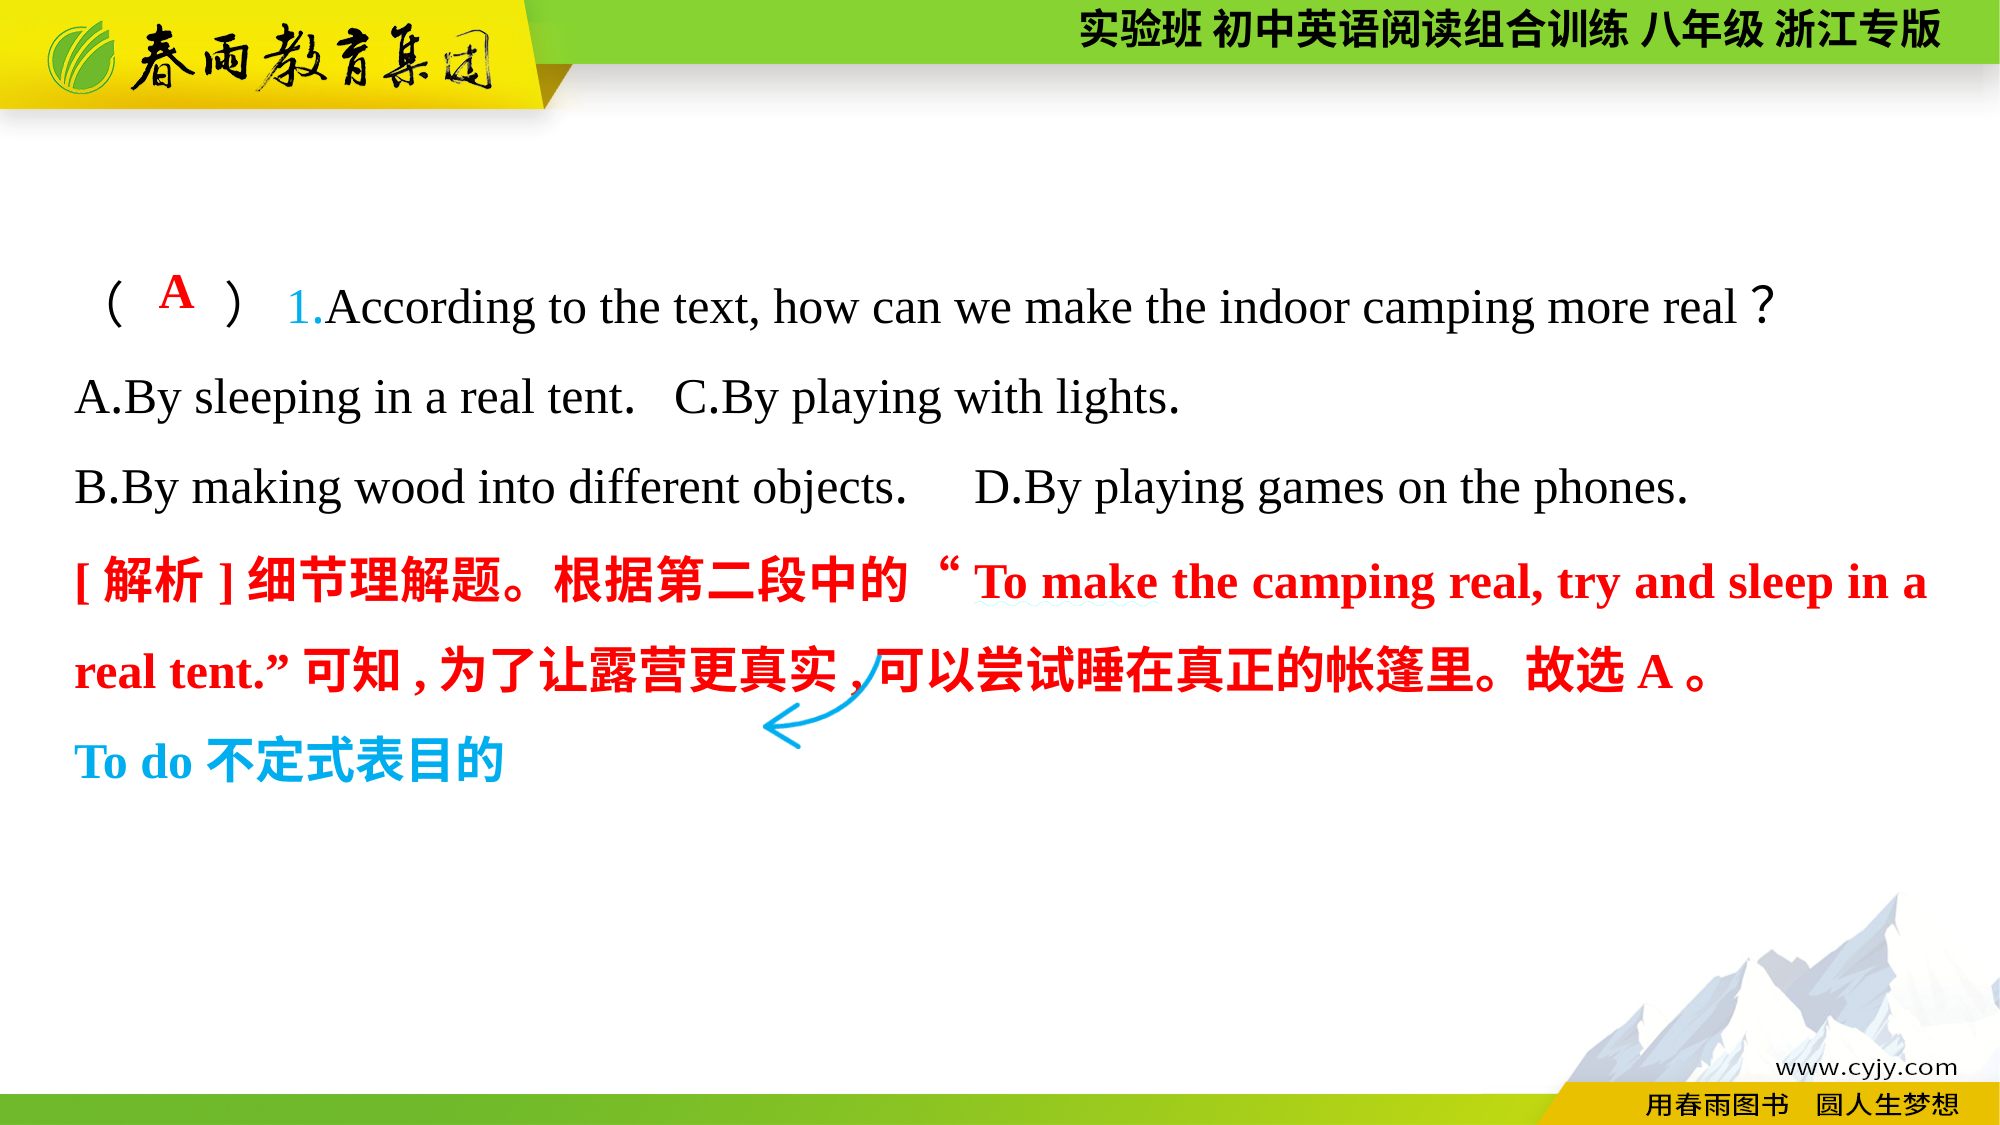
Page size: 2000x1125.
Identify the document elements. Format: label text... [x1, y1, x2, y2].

list （ ）1.According to the text, how can we make the indoor camping more real？ A.By sleeping in a real tent. C.By playing with lights. B.By making wood into different objects. D.By playing games on the phones. [59, 235, 1944, 510]
text_box A [143, 251, 210, 327]
picture [0, 0, 2000, 1125]
text_box [解析]细节理解题。根据第二段中的“To make the camping real, try and sleep in a real tent.”可知,为了让露营更真实,可以尝试睡在真正的帐篷里。故选A。 To do不定式表目的 [59, 510, 1944, 796]
